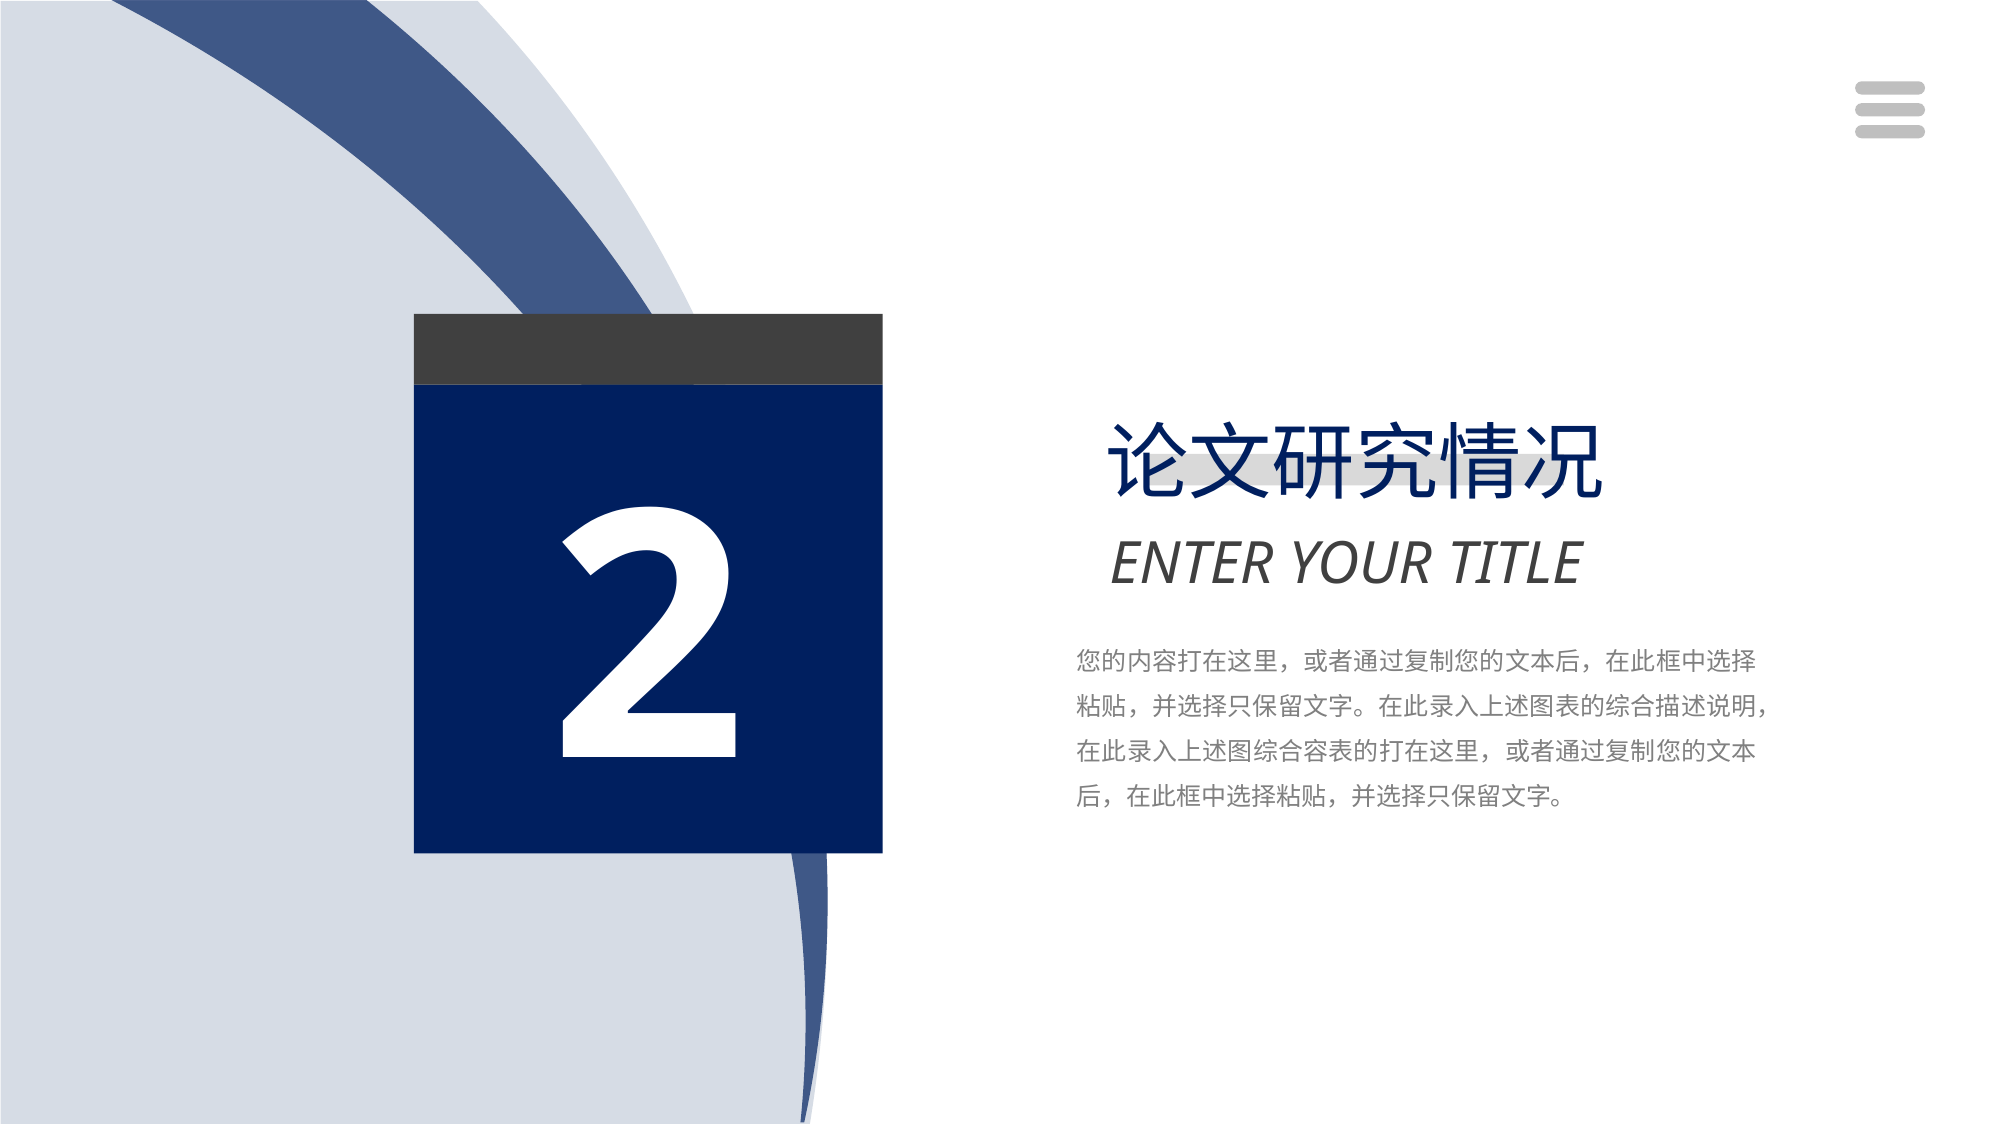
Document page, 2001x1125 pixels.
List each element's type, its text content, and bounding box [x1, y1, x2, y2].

text_box [111, 0, 652, 313]
text_box [791, 854, 828, 1123]
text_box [413, 313, 883, 854]
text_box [1855, 81, 1926, 139]
text_box 您的内容打在这里，或者通过复制您的文本后，在此框中选择粘贴，并选择只保留文字。在此录入上述图表的综合描述说明，在此录入上述图综合容表的打在这里，或者通过复制您的文本后，在此框中选择粘贴，并选择只保留文字。 [1061, 623, 1773, 818]
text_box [970, 401, 1722, 604]
text_box [0, 0, 826, 1124]
